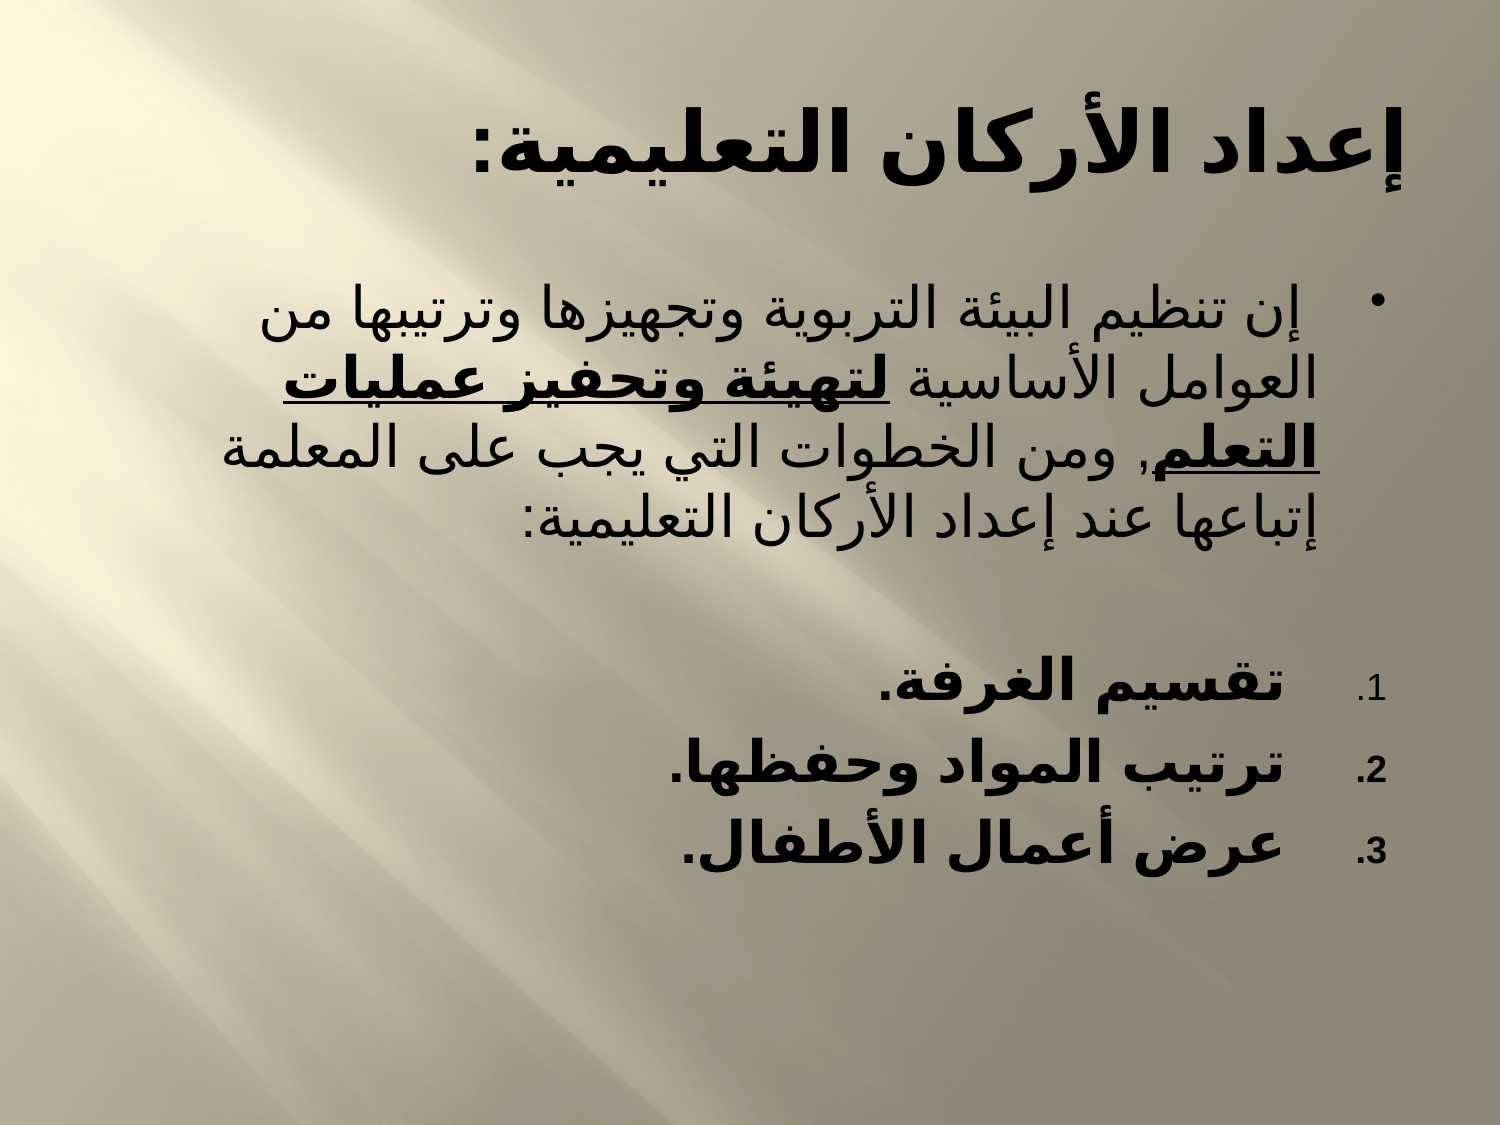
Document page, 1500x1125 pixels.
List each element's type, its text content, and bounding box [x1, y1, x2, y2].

list إن تنظيم البيئة التربوية وتجهيزها وترتيبها من العوامل الأساسية لتهيئة وتحفيز عمليات التعلم, ومن الخطوات التي يجب على المعلمة إتباعها عند إعداد الأركان التعليمية: تقسيم الغرفة. ترتيب المواد وحفظها. عرض أعمال الأطفال. [74, 262, 1426, 1036]
title إعداد الأركان التعليمية: [75, 45, 1425, 233]
